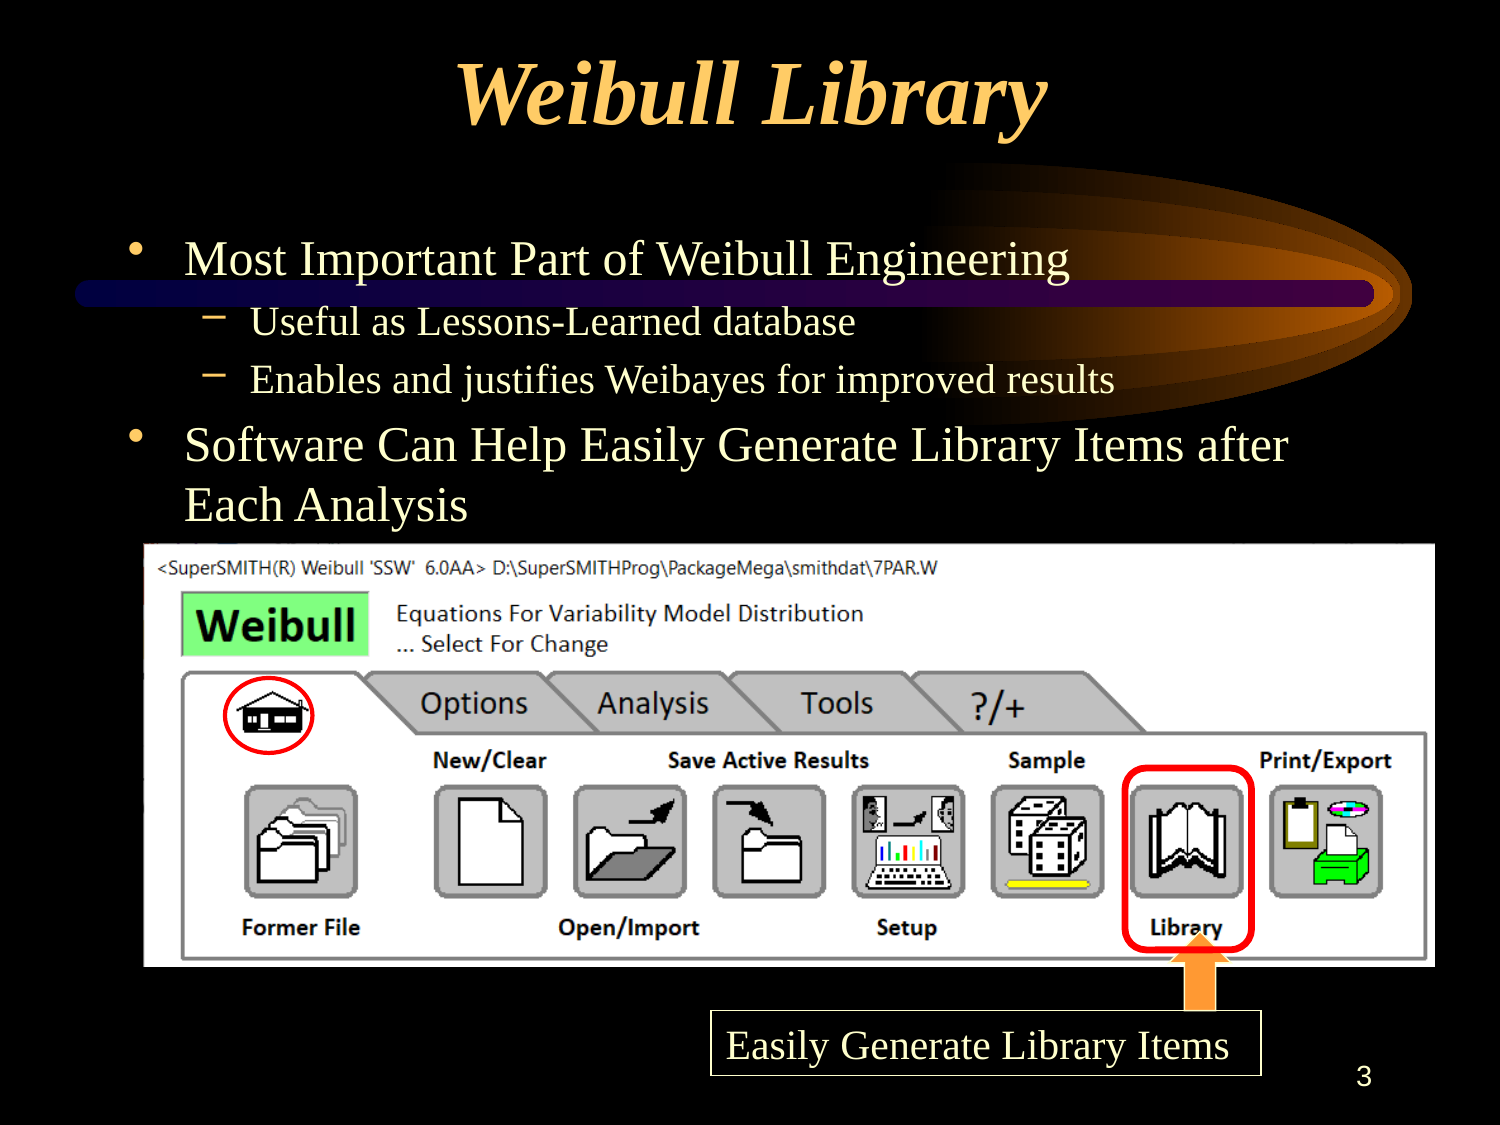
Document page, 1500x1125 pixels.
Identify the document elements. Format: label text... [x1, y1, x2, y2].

picture [143, 543, 1435, 967]
title Weibull Library [112, 62, 1388, 150]
text_box Easily Generate Library Items [710, 1010, 1261, 1076]
text_box [1184, 967, 1216, 1011]
list Most Important Part of Weibull Engineering Useful as Lessons-Learned database Enables and justifies Weibayes for improved results Software Can Help Easily Generate Library Items after Each Analysis [112, 217, 1388, 893]
slide_number 3 [1074, 1037, 1388, 1113]
